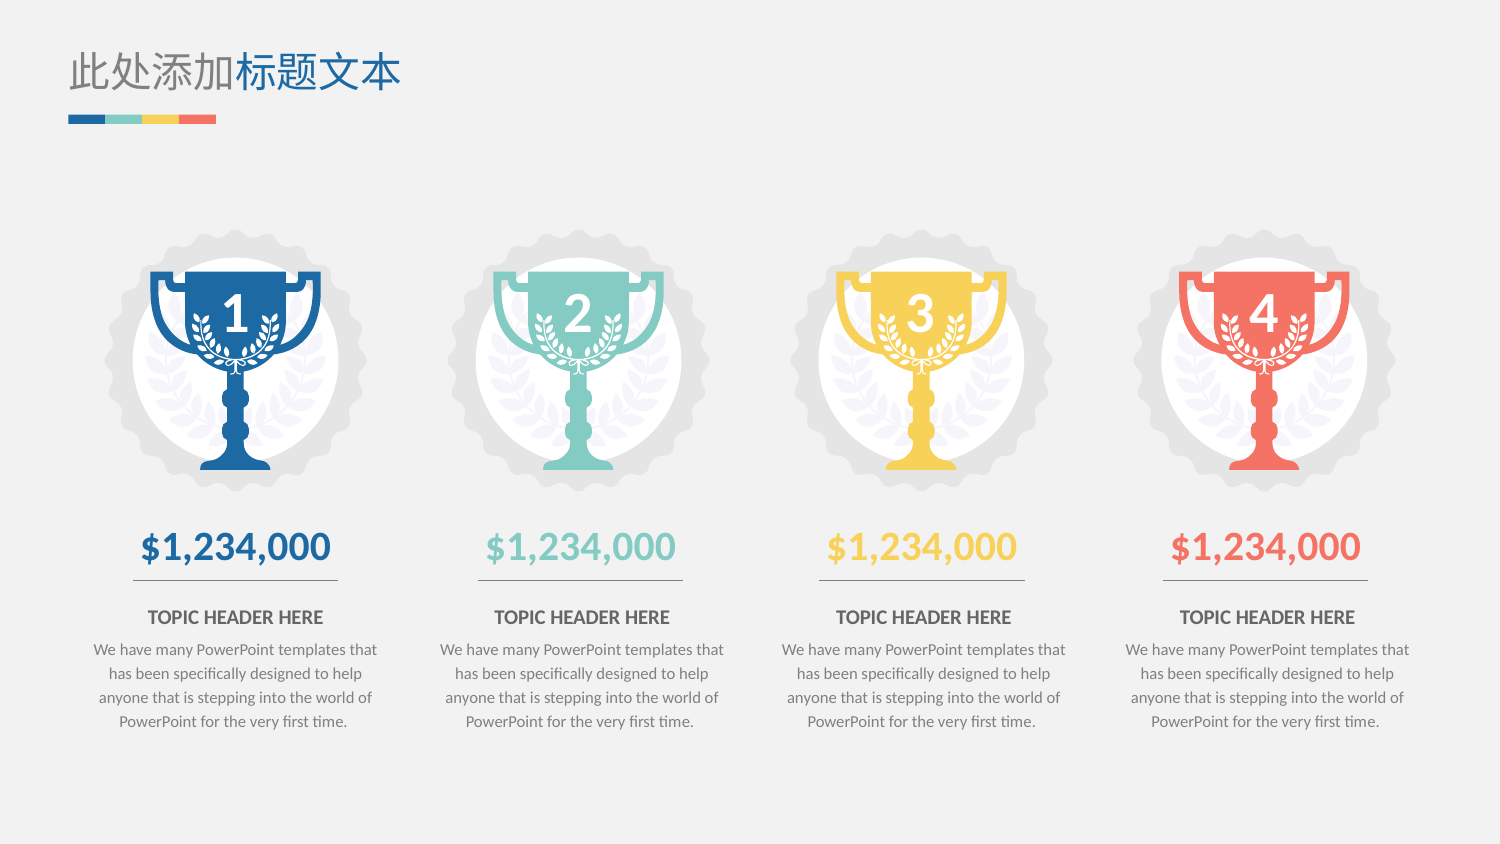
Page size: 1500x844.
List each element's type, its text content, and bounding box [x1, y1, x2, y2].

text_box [102, 227, 369, 493]
text_box $1,234,000 [132, 508, 339, 569]
text_box $1,234,000 [818, 508, 1025, 569]
text_box TOPIC HEADER HERE We have many PowerPoint templates that has been specifically designed to help anyone that is stepping into the world of PowerPoint for the very first time. [775, 598, 1072, 731]
text_box $1,234,000 [477, 508, 684, 569]
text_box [788, 227, 1054, 493]
text_box $1,234,000 [1162, 508, 1369, 569]
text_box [1131, 227, 1397, 493]
text_box TOPIC HEADER HERE We have many PowerPoint templates that has been specifically designed to help anyone that is stepping into the world of PowerPoint for the very first time. [1119, 598, 1416, 731]
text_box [445, 227, 712, 493]
text_box TOPIC HEADER HERE We have many PowerPoint templates that has been specifically designed to help anyone that is stepping into the world of PowerPoint for the very first time. [433, 598, 731, 731]
text_box 此处添加标题文本 [68, 45, 524, 96]
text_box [68, 114, 217, 125]
text_box TOPIC HEADER HERE We have many PowerPoint templates that has been specifically designed to help anyone that is stepping into the world of PowerPoint for the very first time. [87, 598, 384, 731]
